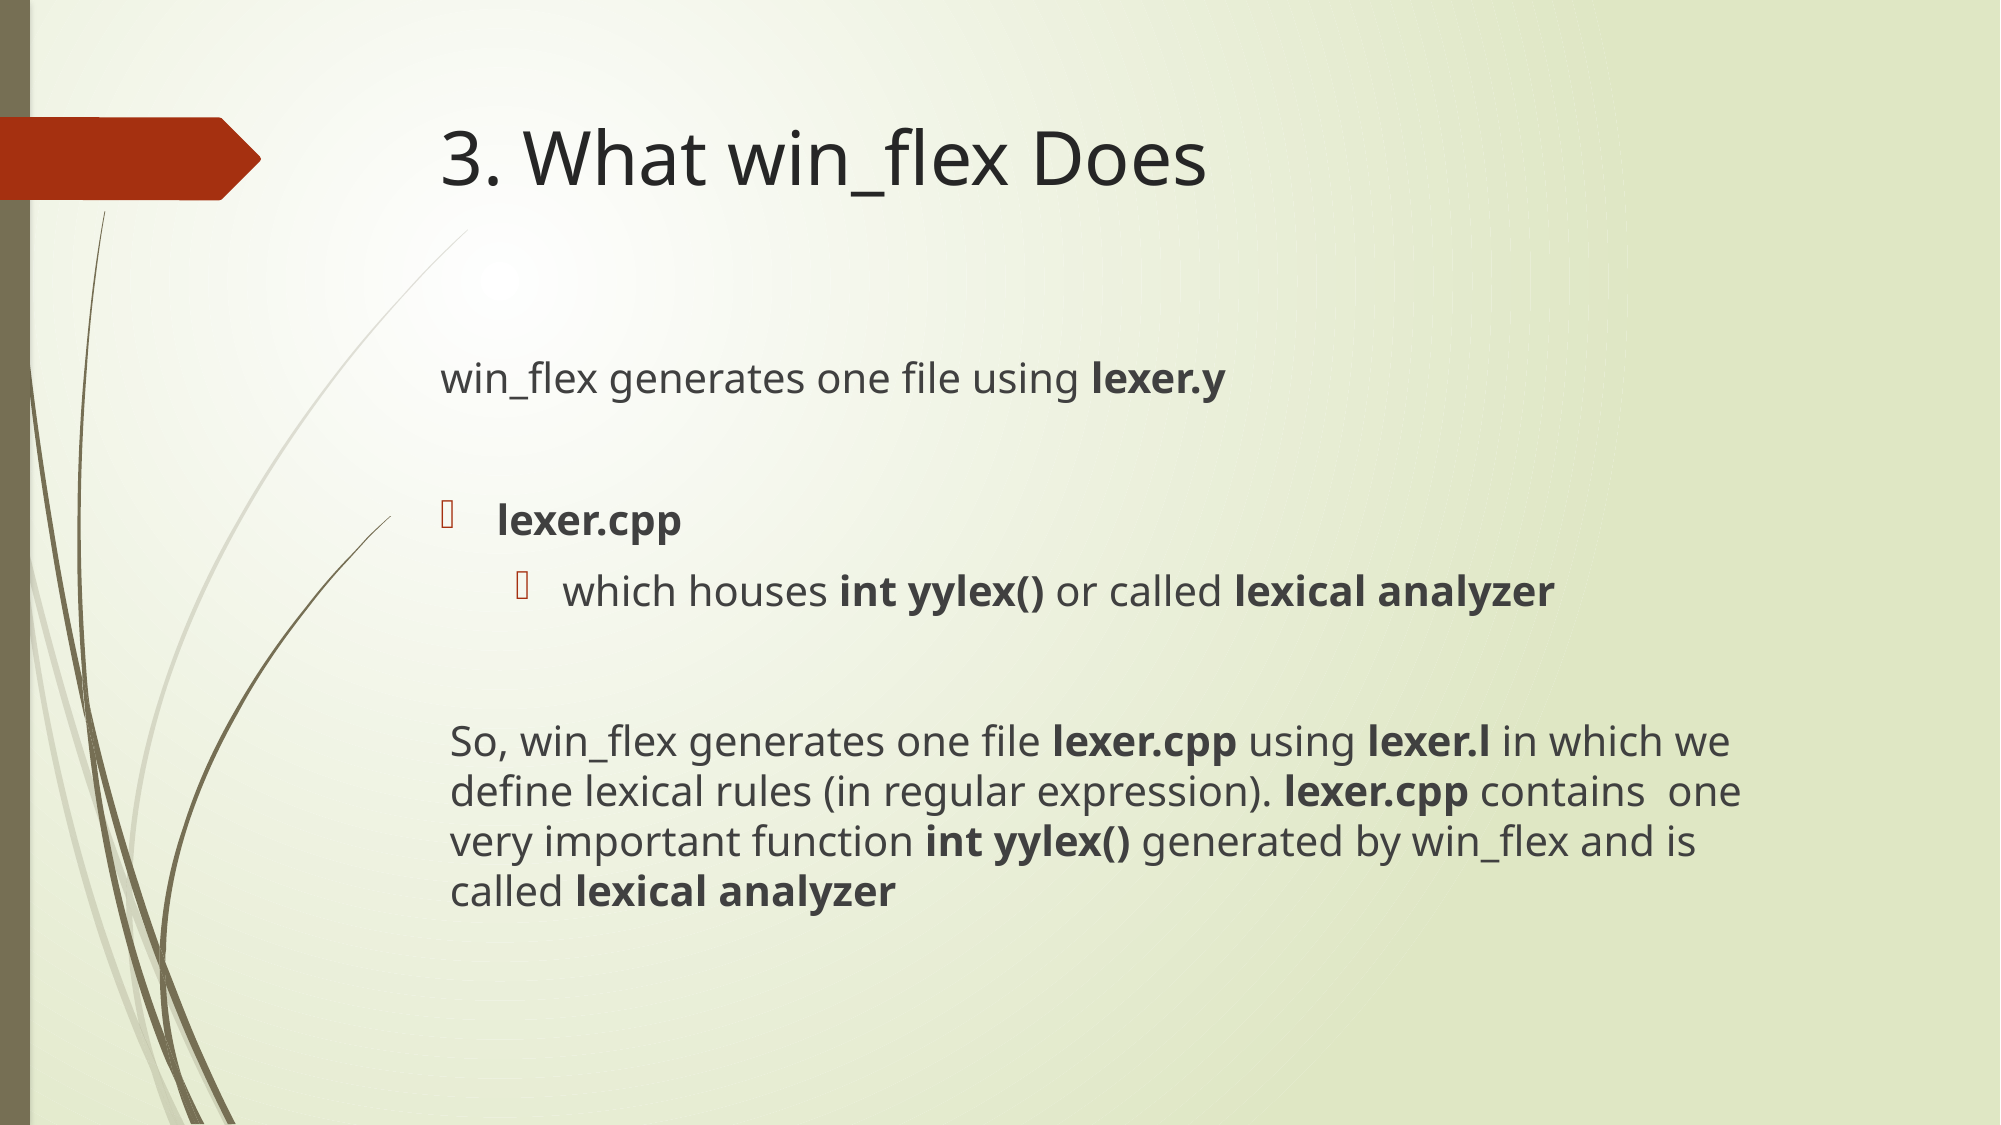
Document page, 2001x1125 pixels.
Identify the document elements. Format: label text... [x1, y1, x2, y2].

title 3. What win_flex Does [425, 102, 1888, 313]
list win_flex generates one file using lexer.y lexer.cpp which houses int yylex() or called lexical analyzer So, win_flex generates one file lexer.cpp using lexer.l in which we define lexical rules (in regular expression). lexer.cpp contains one very important function int yylex() generated by win_flex and is called lexical analyzer [425, 344, 1784, 981]
